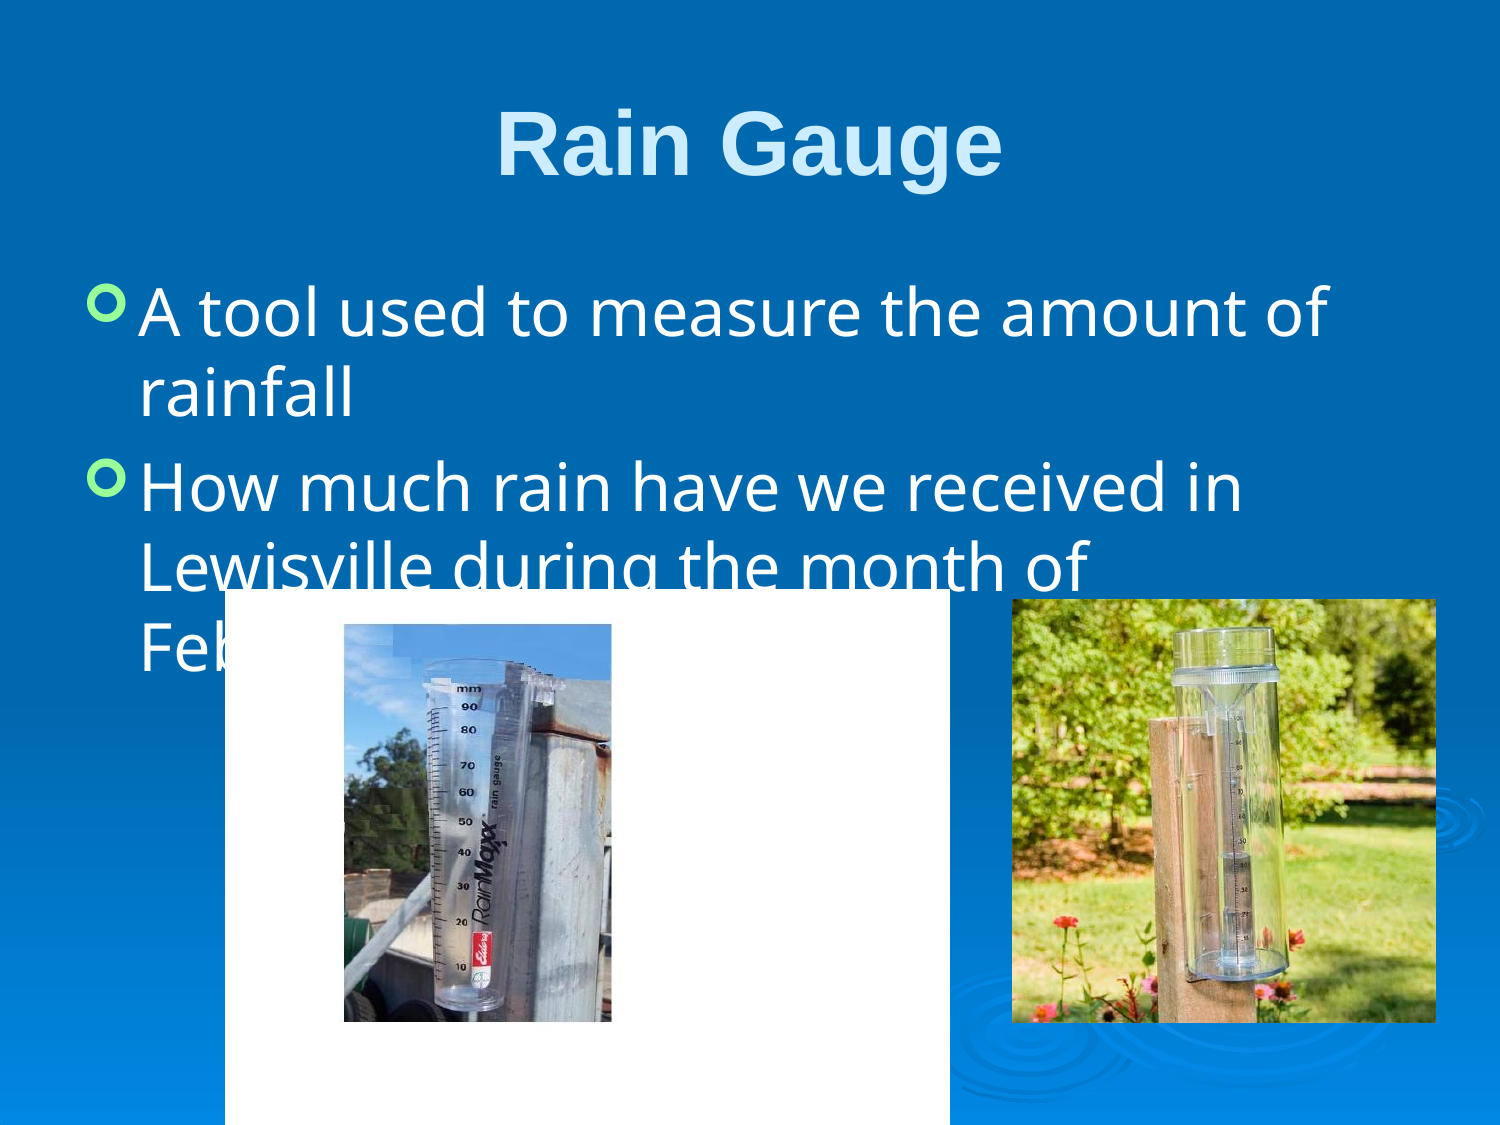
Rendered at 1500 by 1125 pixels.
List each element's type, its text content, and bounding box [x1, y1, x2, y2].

title Rain Gauge [74, 45, 1426, 234]
list A tool used to measure the amount of rainfall How much rain have we received in Lewisville during the month of February? [74, 261, 1426, 1007]
picture [224, 588, 950, 1125]
picture [1012, 599, 1436, 1024]
